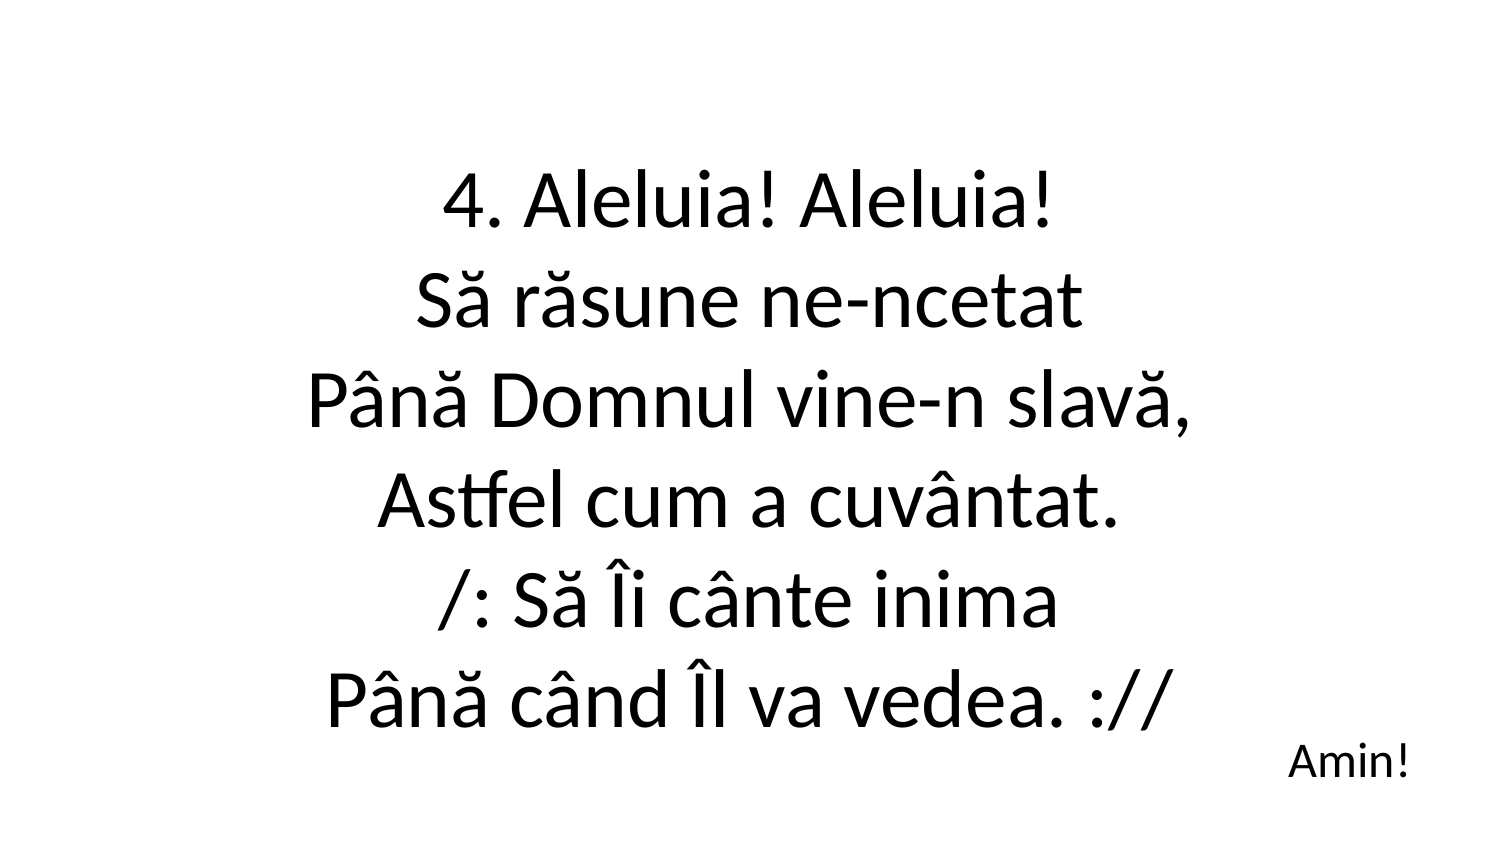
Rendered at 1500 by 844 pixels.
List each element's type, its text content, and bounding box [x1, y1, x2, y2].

text_box 4. Aleluia! Aleluia! Să răsune ne­-ncetat Până Domnul vine-­n slavă, Astfel cum a cuvântat. /: Să Îi cânte inima Până când Îl va vedea. :// [291, 92, 1209, 752]
text_box Amin! [1273, 674, 1427, 795]
